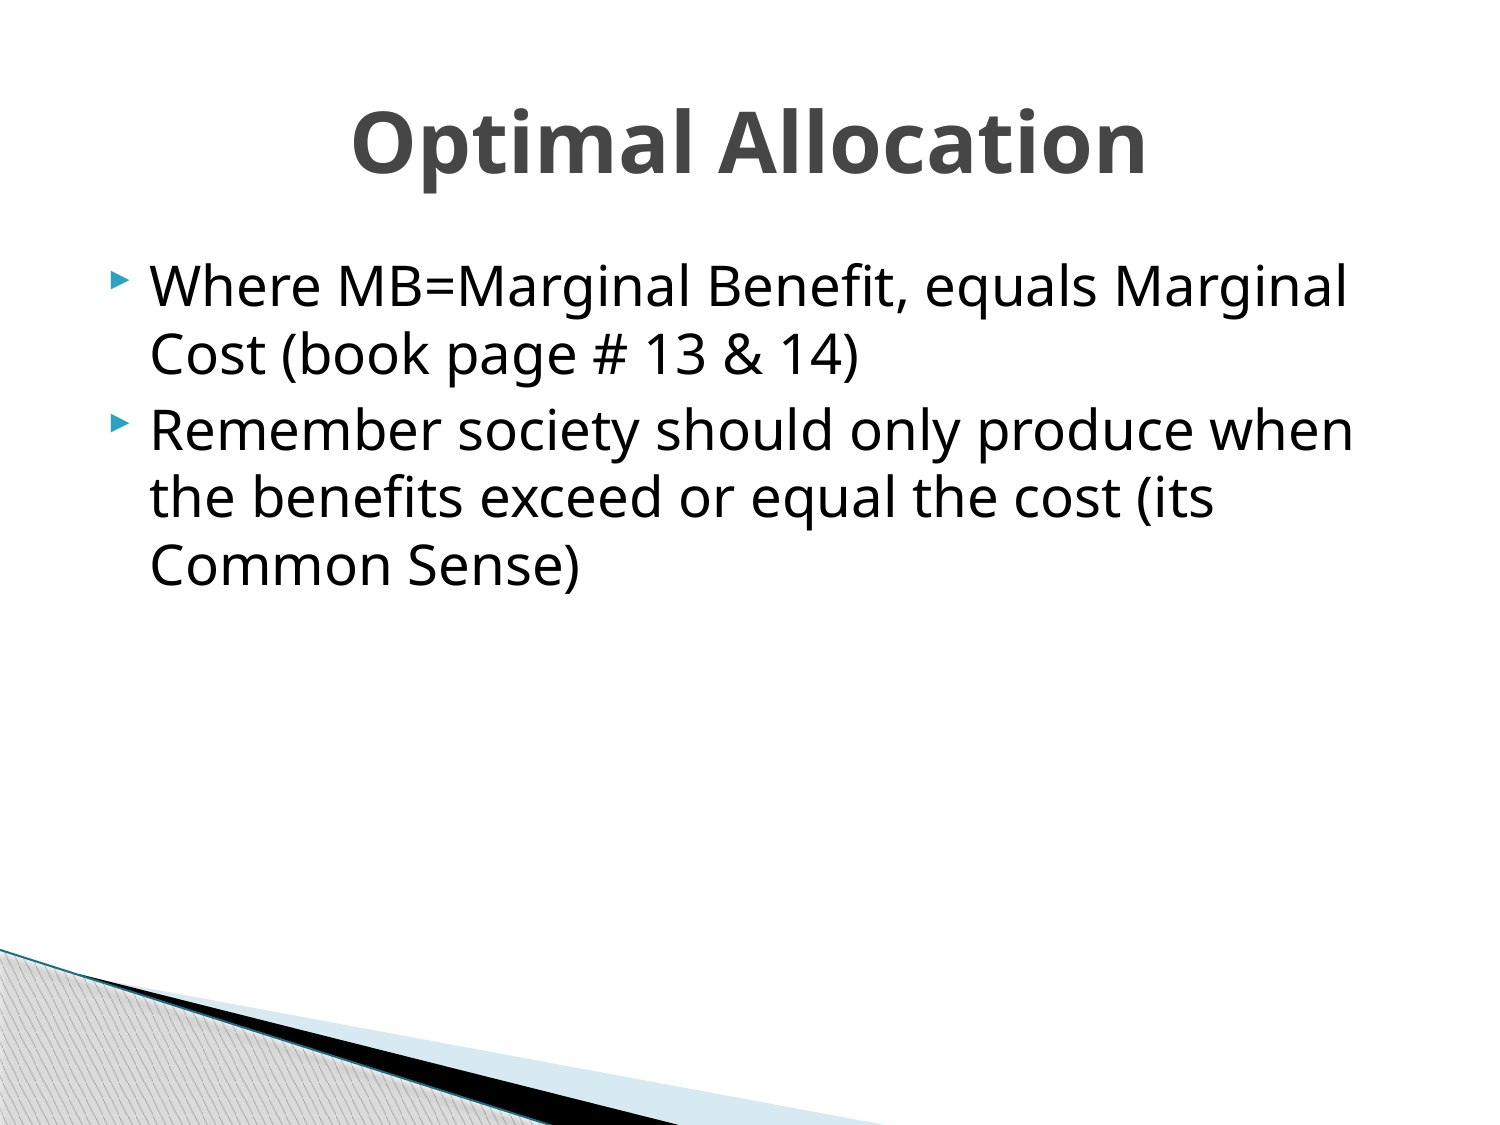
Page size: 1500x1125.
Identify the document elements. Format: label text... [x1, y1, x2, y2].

title Optimal Allocation [75, 45, 1425, 233]
list Where MB=Marginal Benefit, equals Marginal Cost (book page # 13 & 14) Remember society should only produce when the benefits exceed or equal the cost (its Common Sense) [75, 243, 1425, 986]
